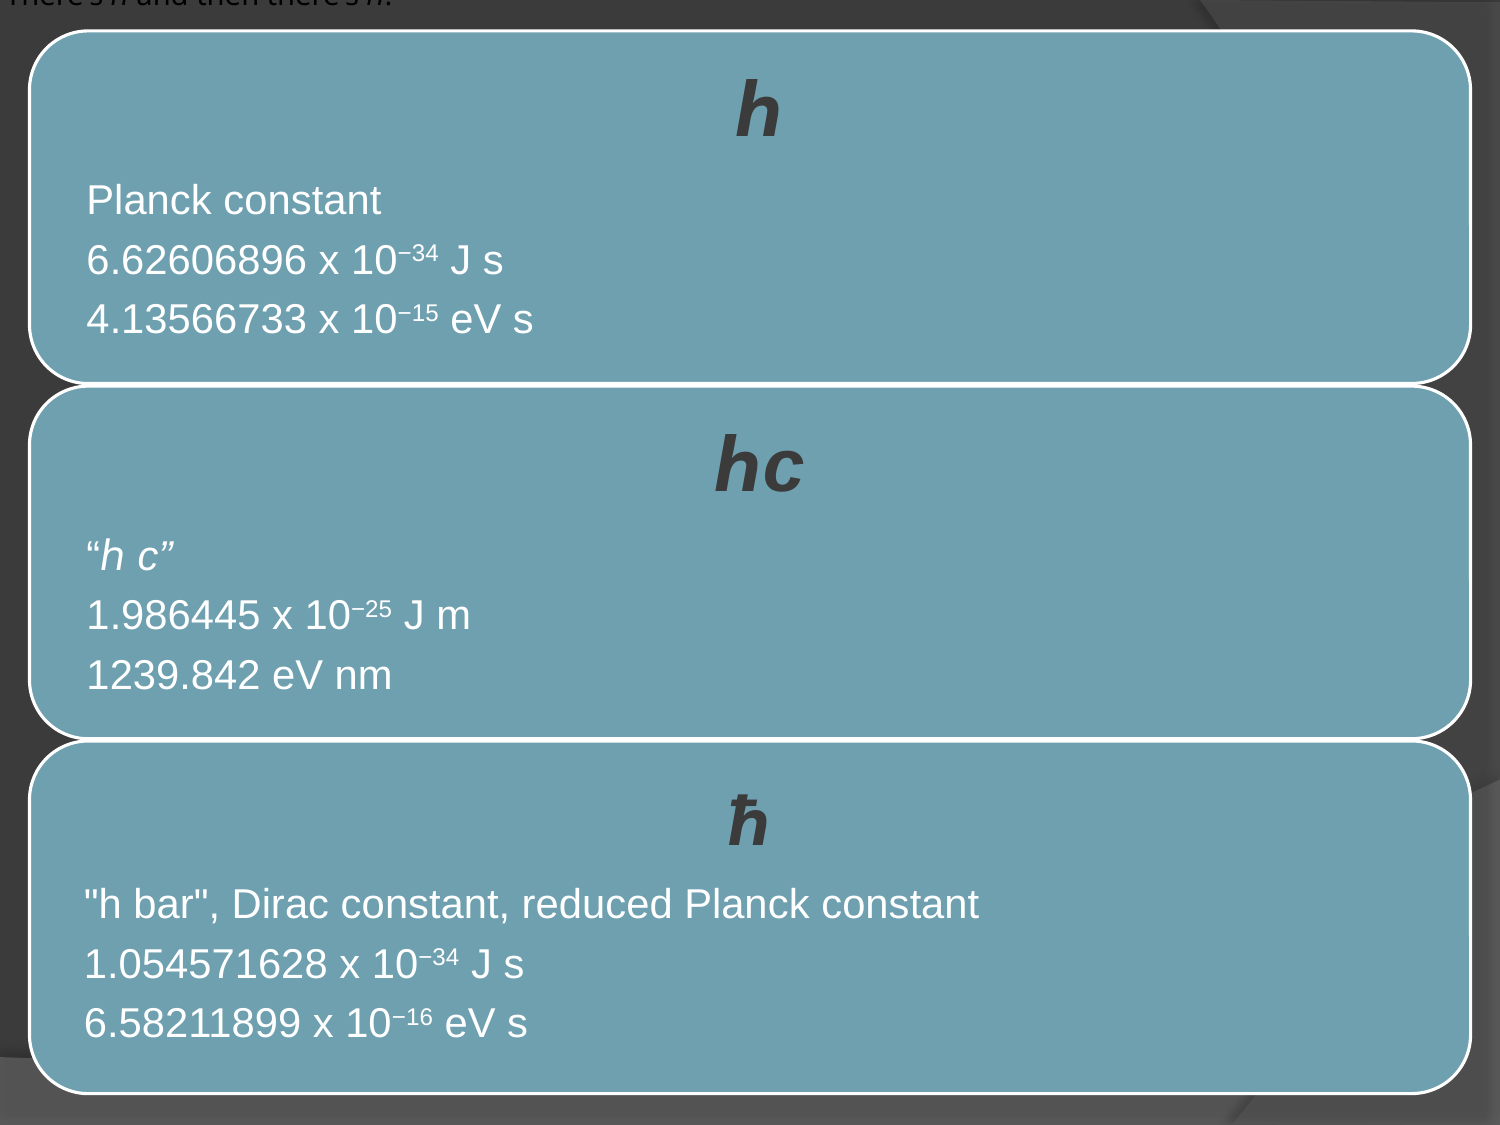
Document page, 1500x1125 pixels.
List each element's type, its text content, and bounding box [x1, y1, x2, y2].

text_box There's ℎ and then there's ℏ. [0, 0, 408, 109]
